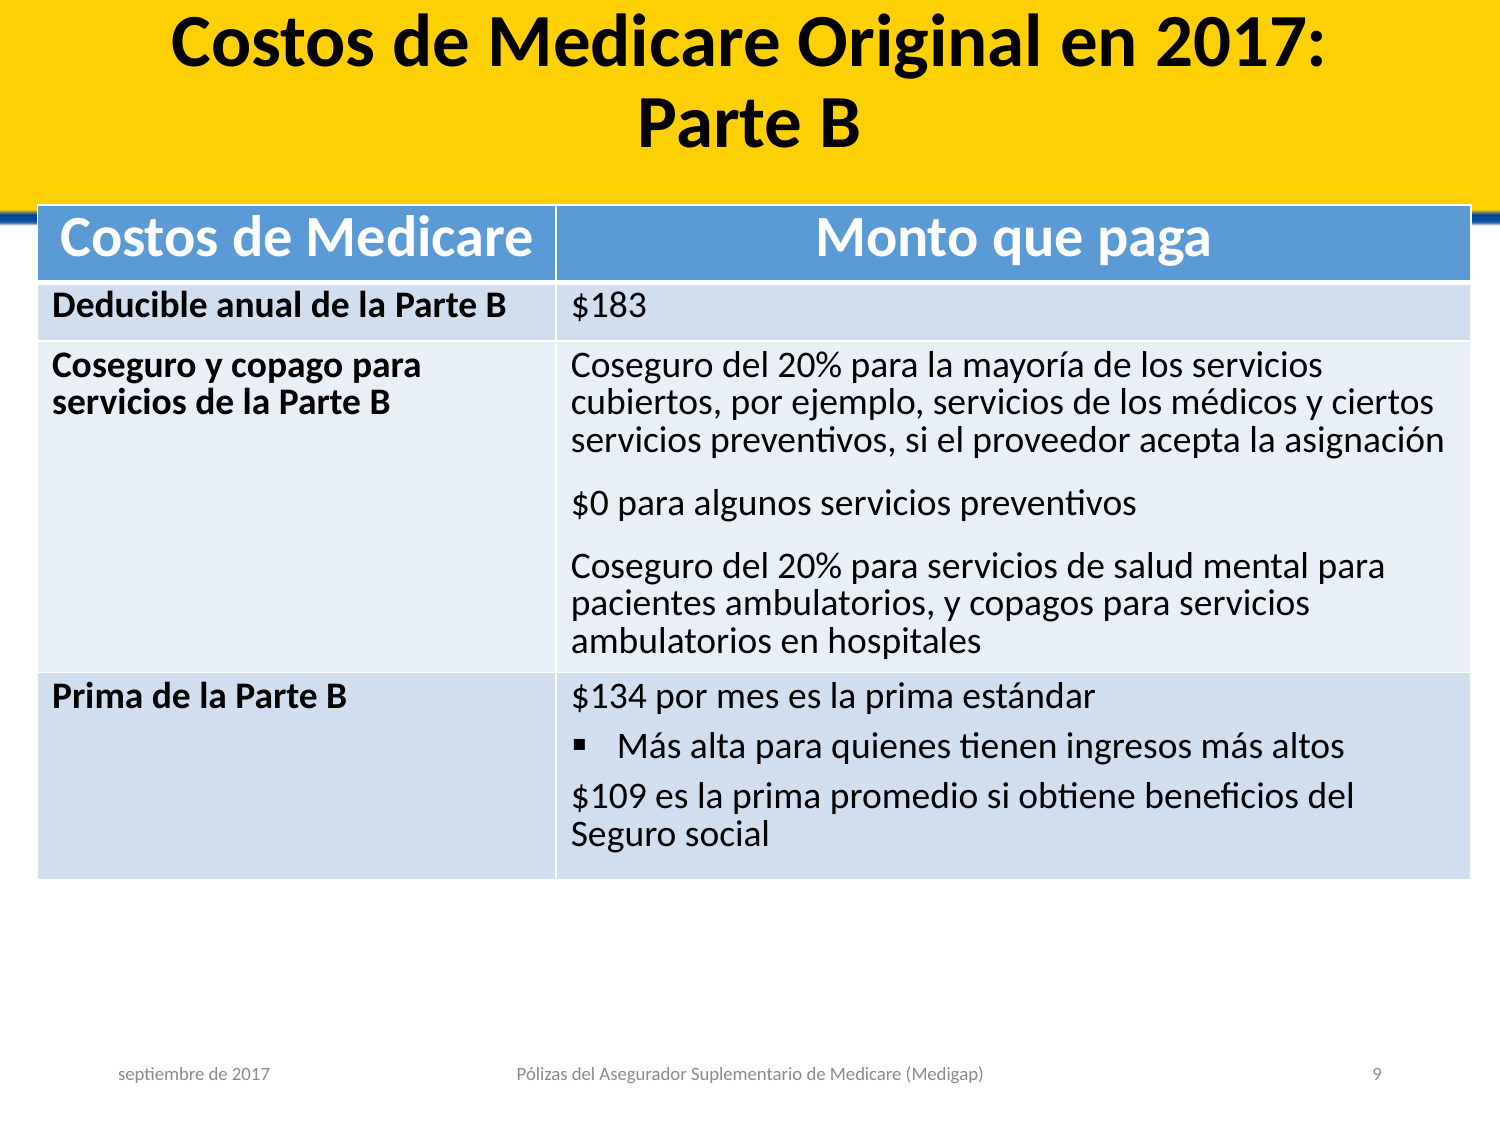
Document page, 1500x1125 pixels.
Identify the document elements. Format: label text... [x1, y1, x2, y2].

table_cell Prima de la Parte B [38, 673, 555, 879]
table_cell Coseguro y copago para servicios de la Parte B [38, 342, 555, 672]
table_header Monto que paga [557, 206, 1470, 280]
picture [0, 0, 1500, 1125]
table_cell $183 [557, 285, 1470, 340]
footer Pólizas del Asegurador Suplementario de Medicare (Medigap) [496, 1042, 1004, 1103]
table_cell Coseguro del 20% para la mayoría de los servicios cubiertos, por ejemplo, servicios de los médicos y ciertos servicios preventivos, si el proveedor acepta la asignación $0 para algunos servicios preventivos Coseguro del 20% para servicios de salud mental para pacientes ambulatorios, y copagos para servicios ambulatorios en hospitales [557, 342, 1470, 672]
title Costos de Medicare Original en 2017: Parte B [103, 0, 1397, 167]
slide_number septiembre de 2017 [103, 1042, 441, 1103]
table_cell Deducible anual de la Parte B [38, 285, 555, 340]
table_cell $134 por mes es la prima estándar Más alta para quienes tienen ingresos más altos $109 es la prima promedio si obtiene beneficios del Seguro social [557, 673, 1470, 879]
slide_number 9 [1059, 1042, 1397, 1103]
table_header Costos de Medicare [38, 206, 555, 280]
